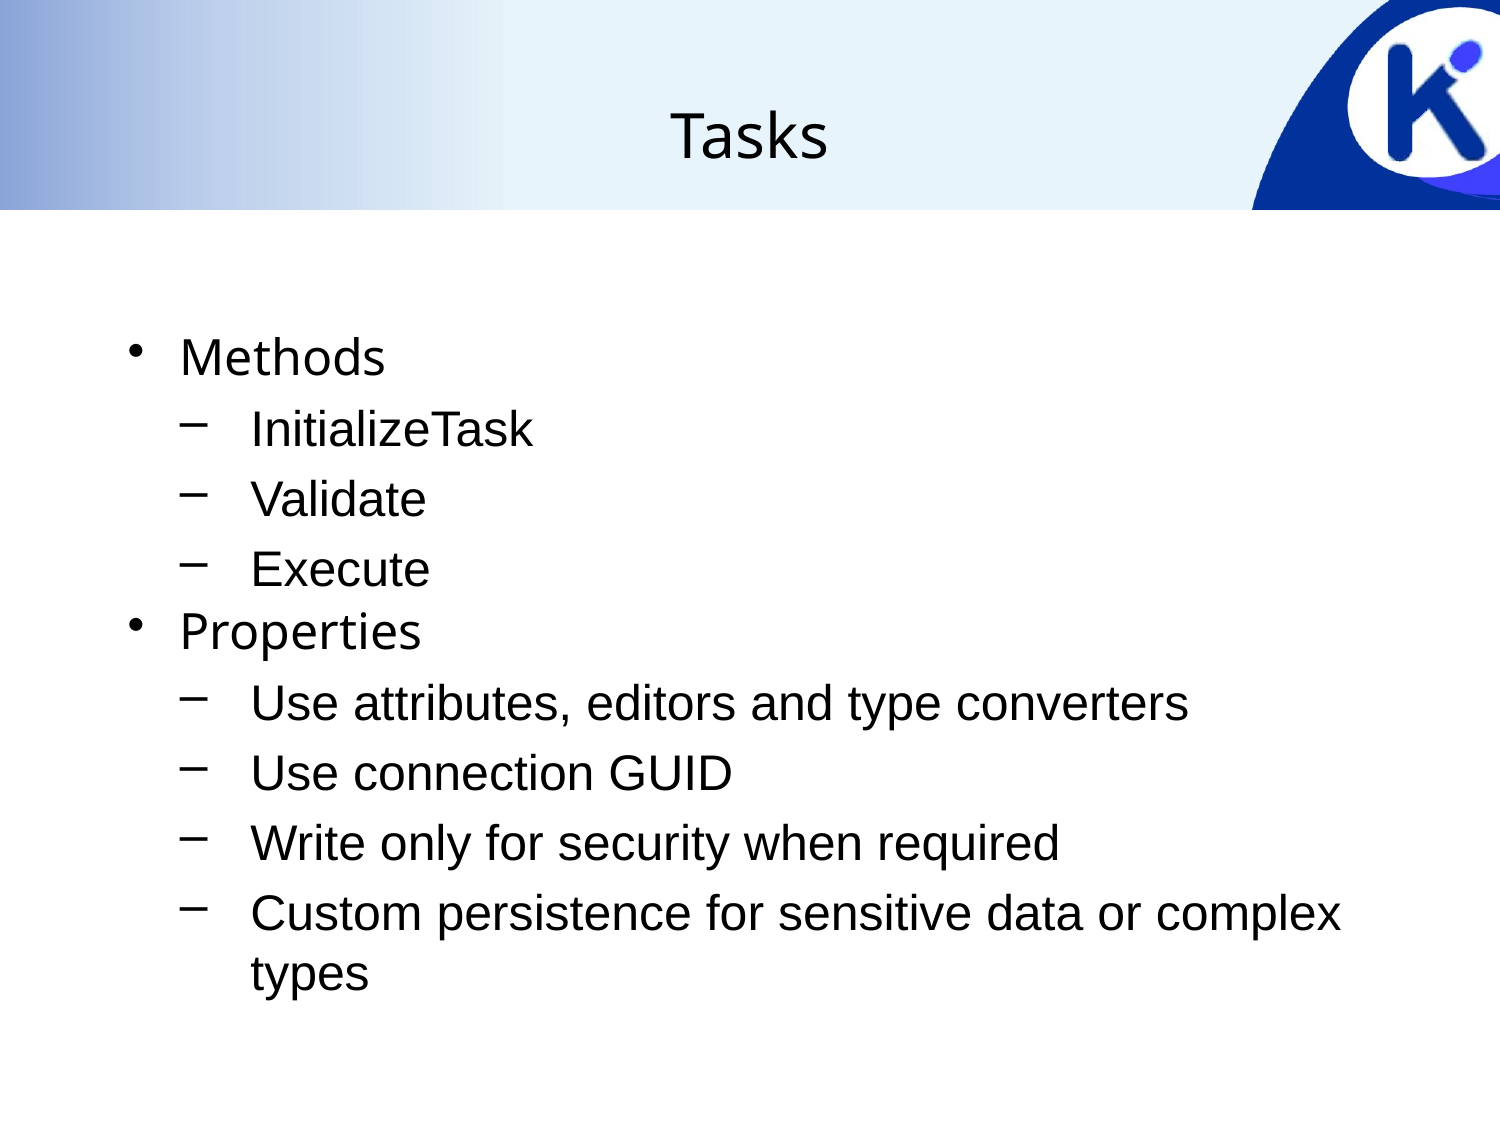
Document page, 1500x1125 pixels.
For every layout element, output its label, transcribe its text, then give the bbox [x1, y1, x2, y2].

title Tasks [0, 46, 1500, 235]
picture [0, 0, 1500, 46]
list Methods InitializeTask Validate Execute Properties Use attributes, editors and type converters Use connection GUID Write only for security when required Custom persistence for sensitive data or complex types [112, 324, 1388, 1076]
